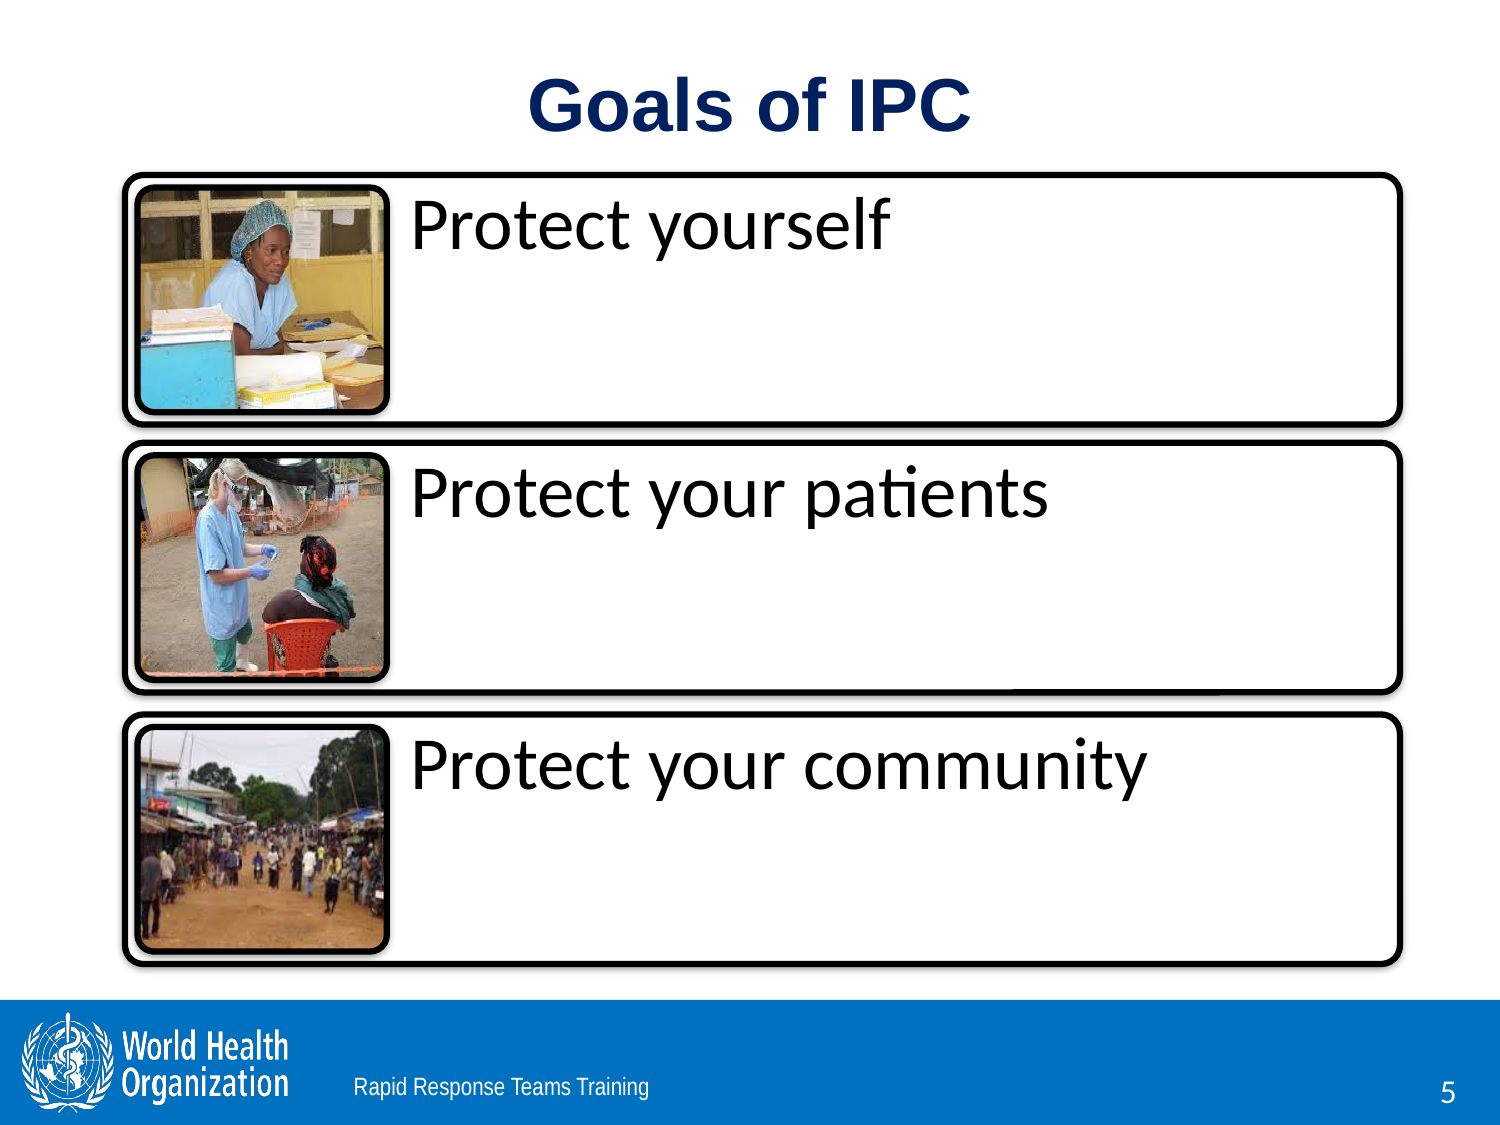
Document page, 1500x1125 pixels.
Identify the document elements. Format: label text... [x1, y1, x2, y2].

text_box [124, 442, 1400, 693]
text_box [137, 726, 387, 952]
text_box [137, 455, 387, 680]
text_box [124, 714, 1400, 965]
text_box Protect your patients [410, 442, 1424, 533]
text_box [137, 195, 387, 413]
text_box [124, 195, 1400, 425]
title Goals of IPC [75, 7, 1425, 195]
picture [21, 1012, 288, 1113]
text_box Protect your community [410, 714, 1424, 805]
text_box Protect yourself [410, 195, 1424, 265]
